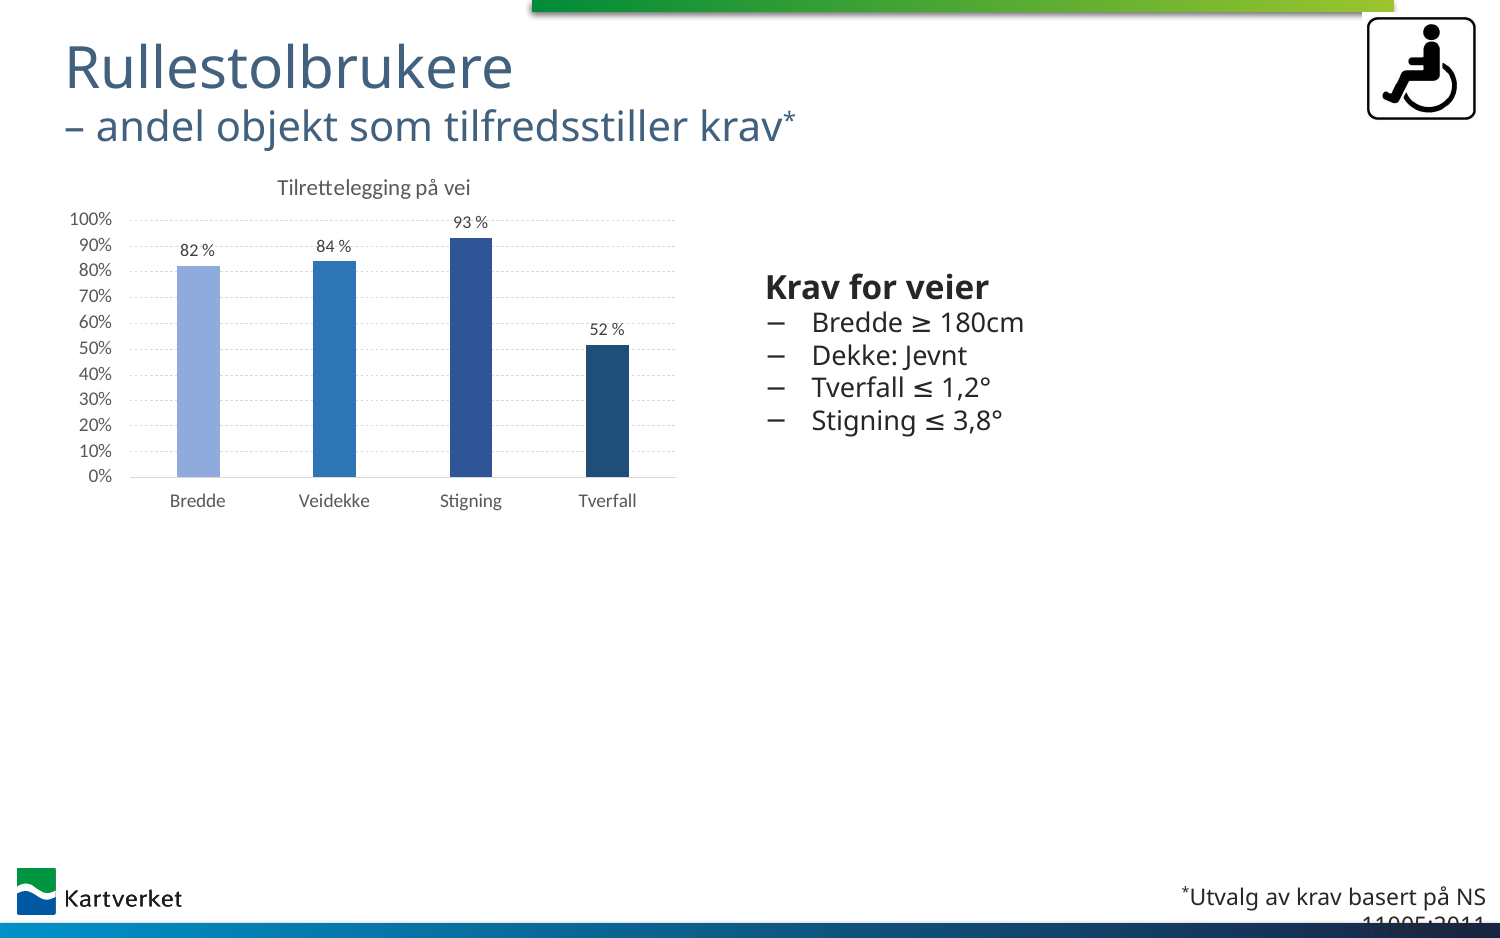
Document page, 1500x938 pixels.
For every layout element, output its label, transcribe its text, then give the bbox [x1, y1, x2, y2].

text_box Krav for veier Bredde ≥ 180cm Dekke: Jevnt Tverfall ≤ 1,2° Stigning ≤ 3,8° [750, 258, 1234, 444]
picture [1362, 12, 1481, 126]
text_box *Utvalg av krav basert på NS 11005:2011 [1068, 873, 1500, 938]
text_box Rullestolbrukere – andel objekt som tilfredsstiller krav* [49, 25, 1431, 158]
picture [62, 166, 687, 519]
